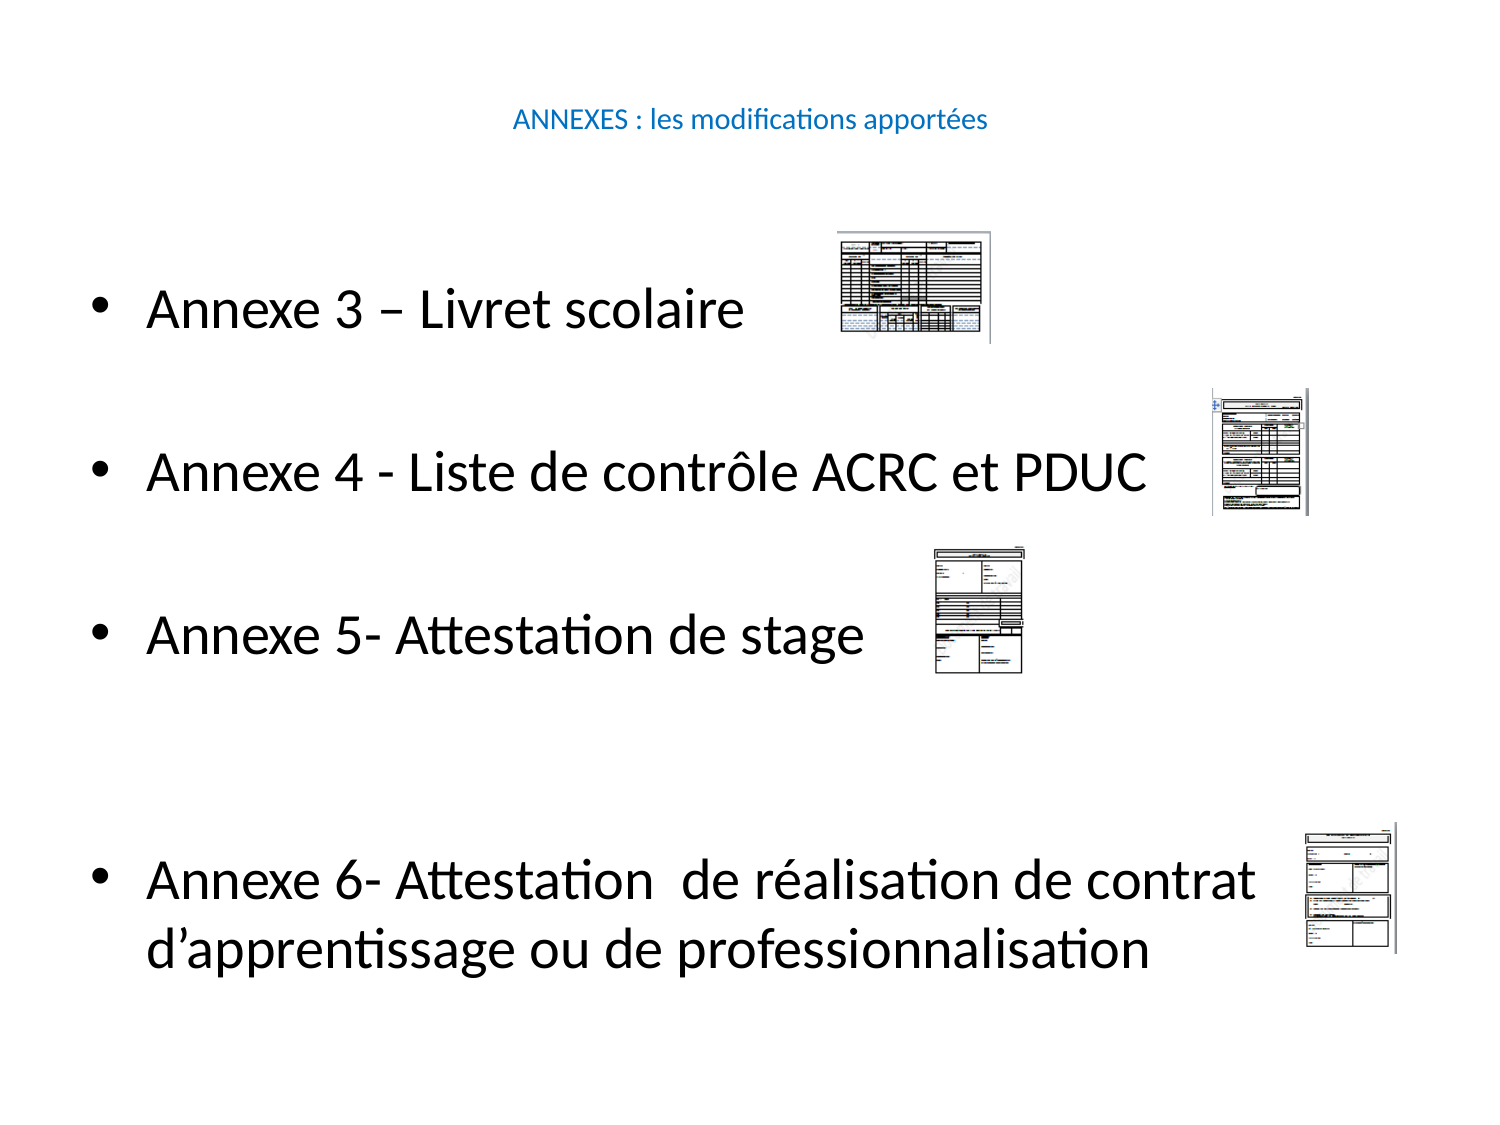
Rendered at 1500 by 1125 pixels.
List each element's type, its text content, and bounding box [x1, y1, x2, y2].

picture [1212, 388, 1310, 516]
picture [1297, 822, 1397, 954]
picture [837, 231, 991, 344]
title ANNEXES : les modifications apportées [74, 44, 1426, 233]
picture [928, 538, 1027, 681]
list Annexe 3 – Livret scolaire Annexe 4 - Liste de contrôle ACRC et PDUC Annexe 5- Attestation de stage Annexe 6- Attestation de réalisation de contrat d’apprentissage ou de professionnalisation [74, 262, 1426, 1006]
